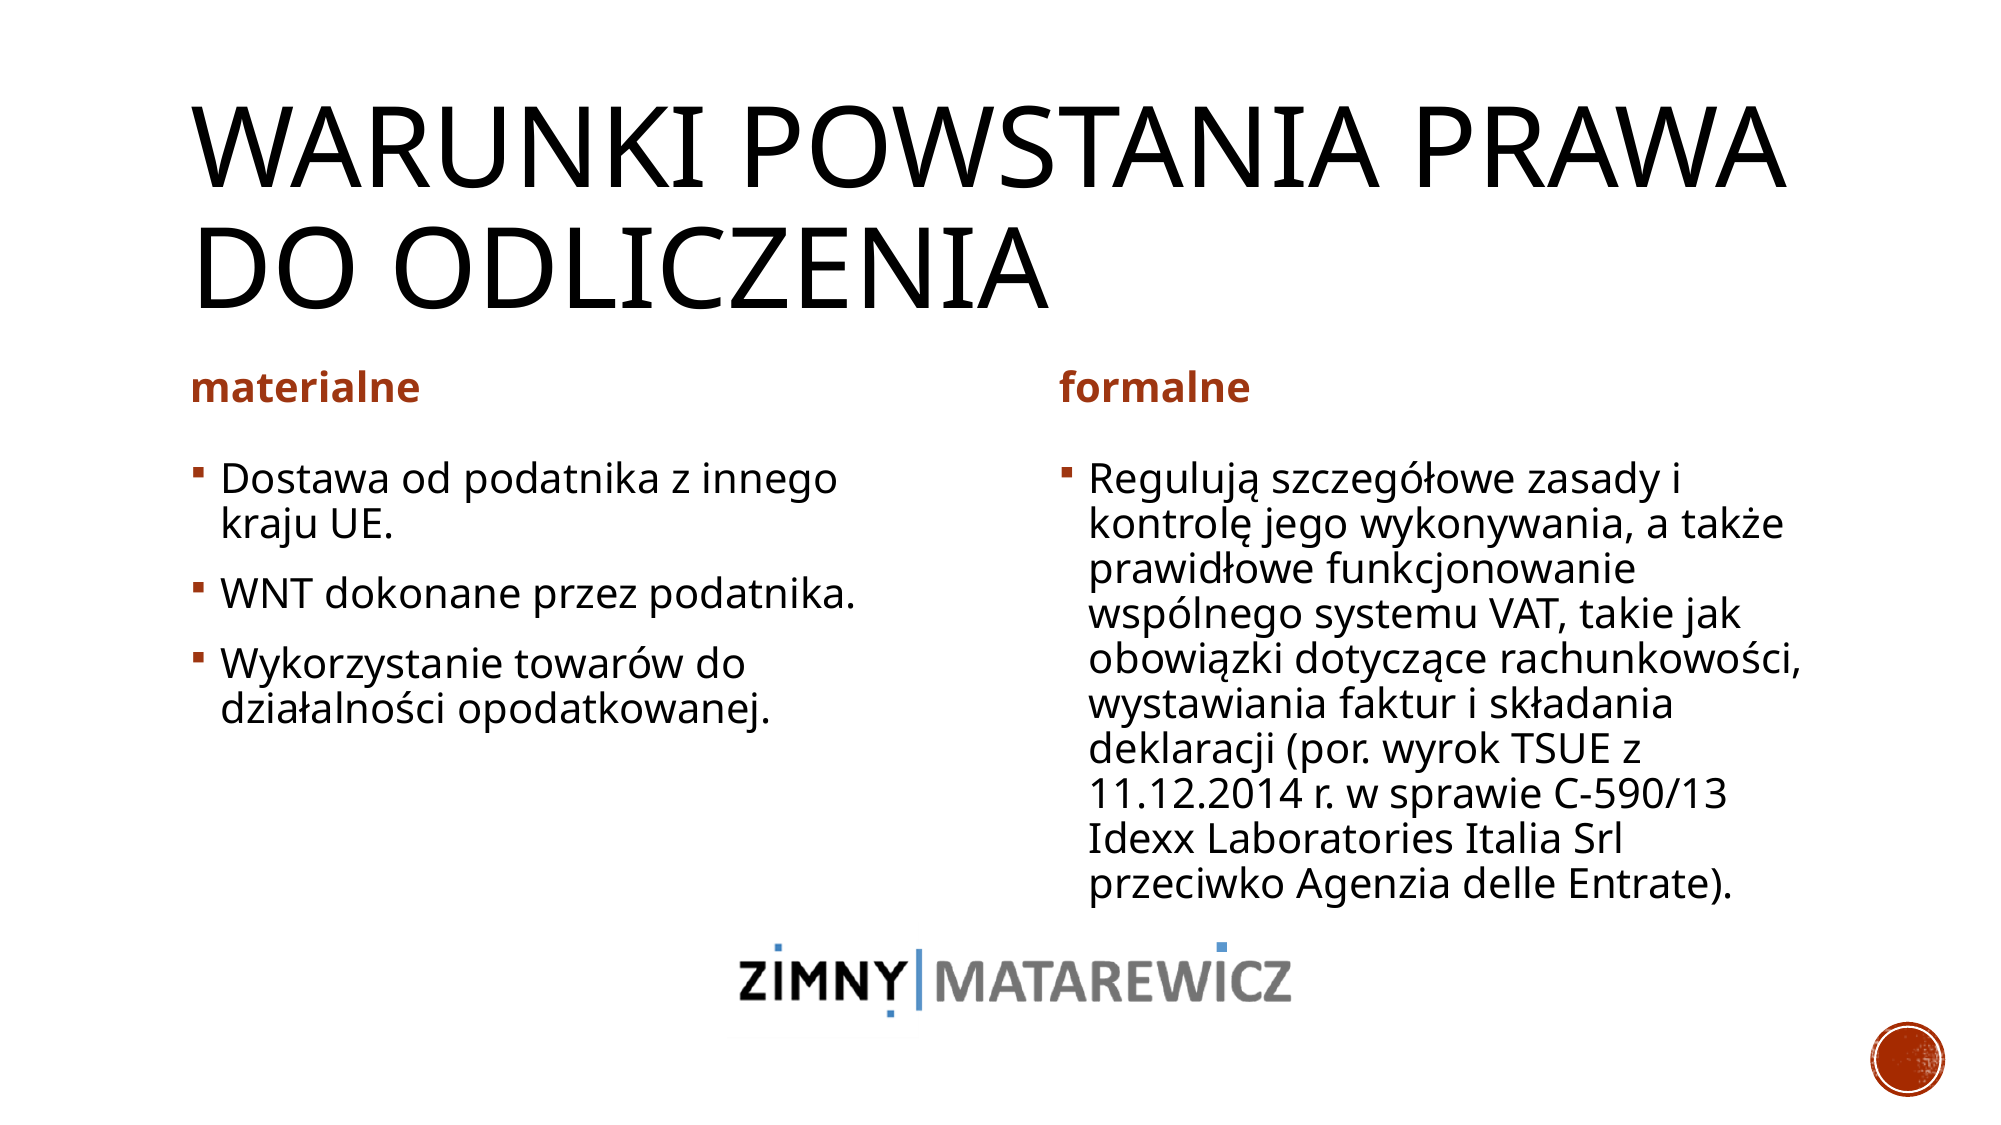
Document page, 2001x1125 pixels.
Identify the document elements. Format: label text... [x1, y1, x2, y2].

picture [727, 922, 1330, 1056]
list Dostawa od podatnika z innego kraju UE. WNT dokonane przez podatnika. Wykorzystanie towarów do działalności opodatkowanej. [175, 450, 956, 990]
title Warunki powstania prawa do odliczenia [175, 79, 1826, 344]
list formalne [1043, 336, 1824, 441]
list Regulują szczegółowe zasady i kontrolę jego wykonywania, a także prawidłowe funkcjonowanie wspólnego systemu VAT, takie jak obowiązki dotyczące rachunkowości, wystawiania faktur i składania deklaracji (por. wyrok TSUE z 11.12.2014 r. w sprawie C-590/13 Idexx Laboratories Italia Srl przeciwko Agenzia delle Entrate). [1043, 450, 1824, 990]
list materialne [174, 336, 955, 441]
